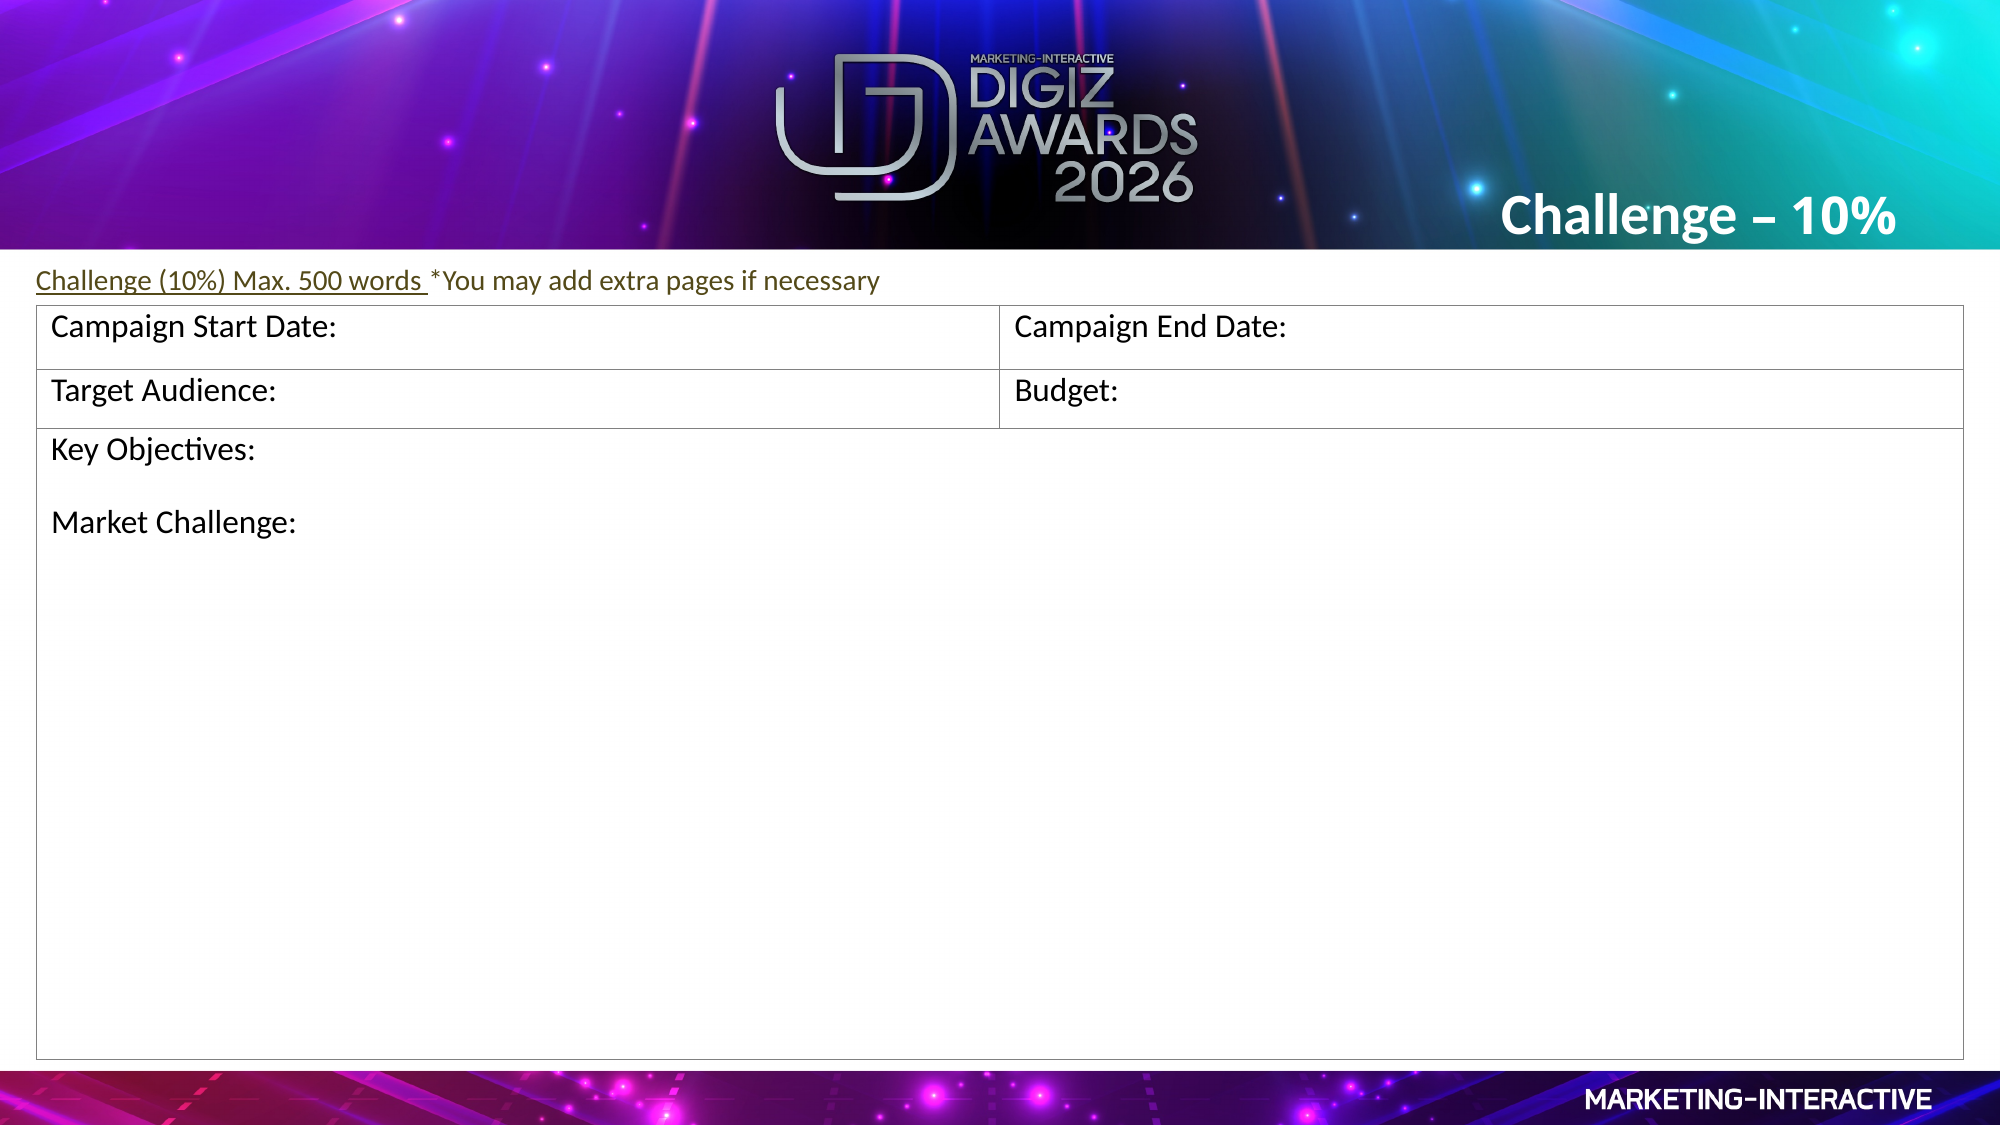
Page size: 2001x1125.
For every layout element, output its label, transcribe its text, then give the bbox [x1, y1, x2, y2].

table_header Campaign Start Date: [37, 306, 999, 369]
table_cell Budget: [1000, 370, 1963, 428]
table_cell Target Audience: [37, 370, 999, 428]
table_cell Key Objectives: Market Challenge: [37, 429, 1963, 1059]
text_box Challenge – 10% [1486, 167, 2000, 255]
table_header Campaign End Date: [1000, 306, 1963, 369]
text_box Challenge (10%) Max. 500 words *You may add extra pages if necessary [21, 254, 931, 305]
picture [0, 0, 2000, 1125]
